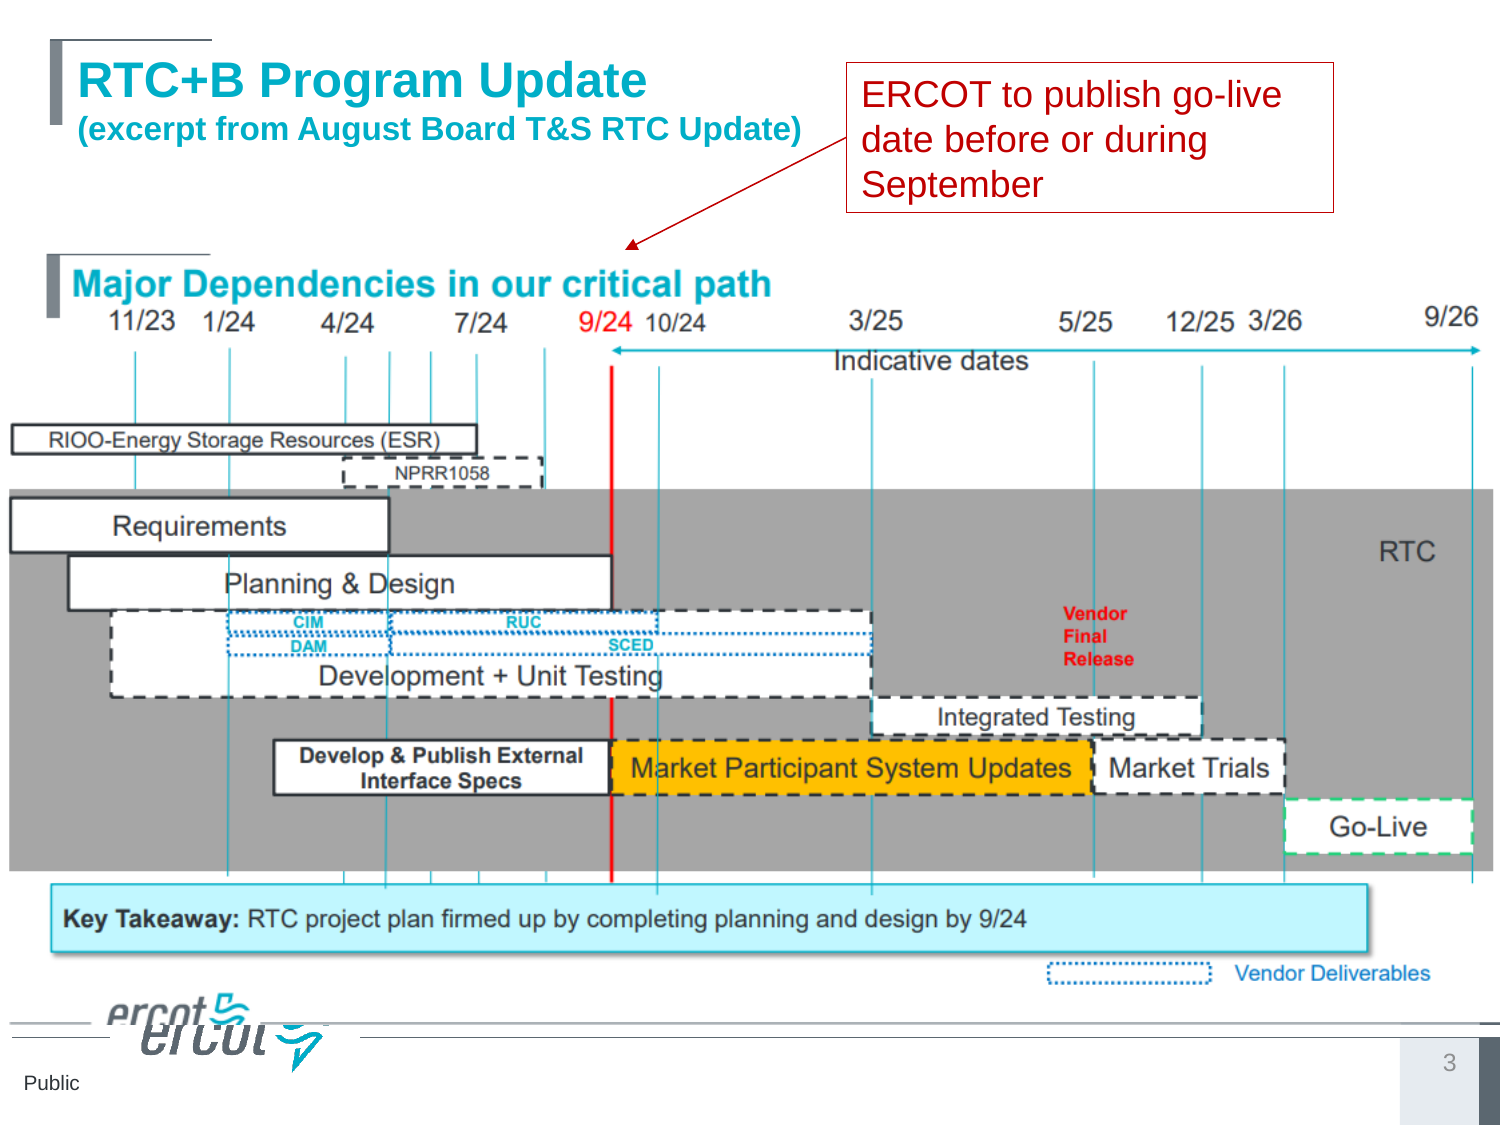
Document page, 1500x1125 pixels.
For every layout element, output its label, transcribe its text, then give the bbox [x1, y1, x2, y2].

picture [0, 225, 1500, 1075]
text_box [624, 137, 847, 251]
text_box ERCOT to publish go-live date before or during September [846, 62, 1334, 213]
title RTC+B Program Update (excerpt from August Board T&S RTC Update) [62, 39, 1450, 169]
